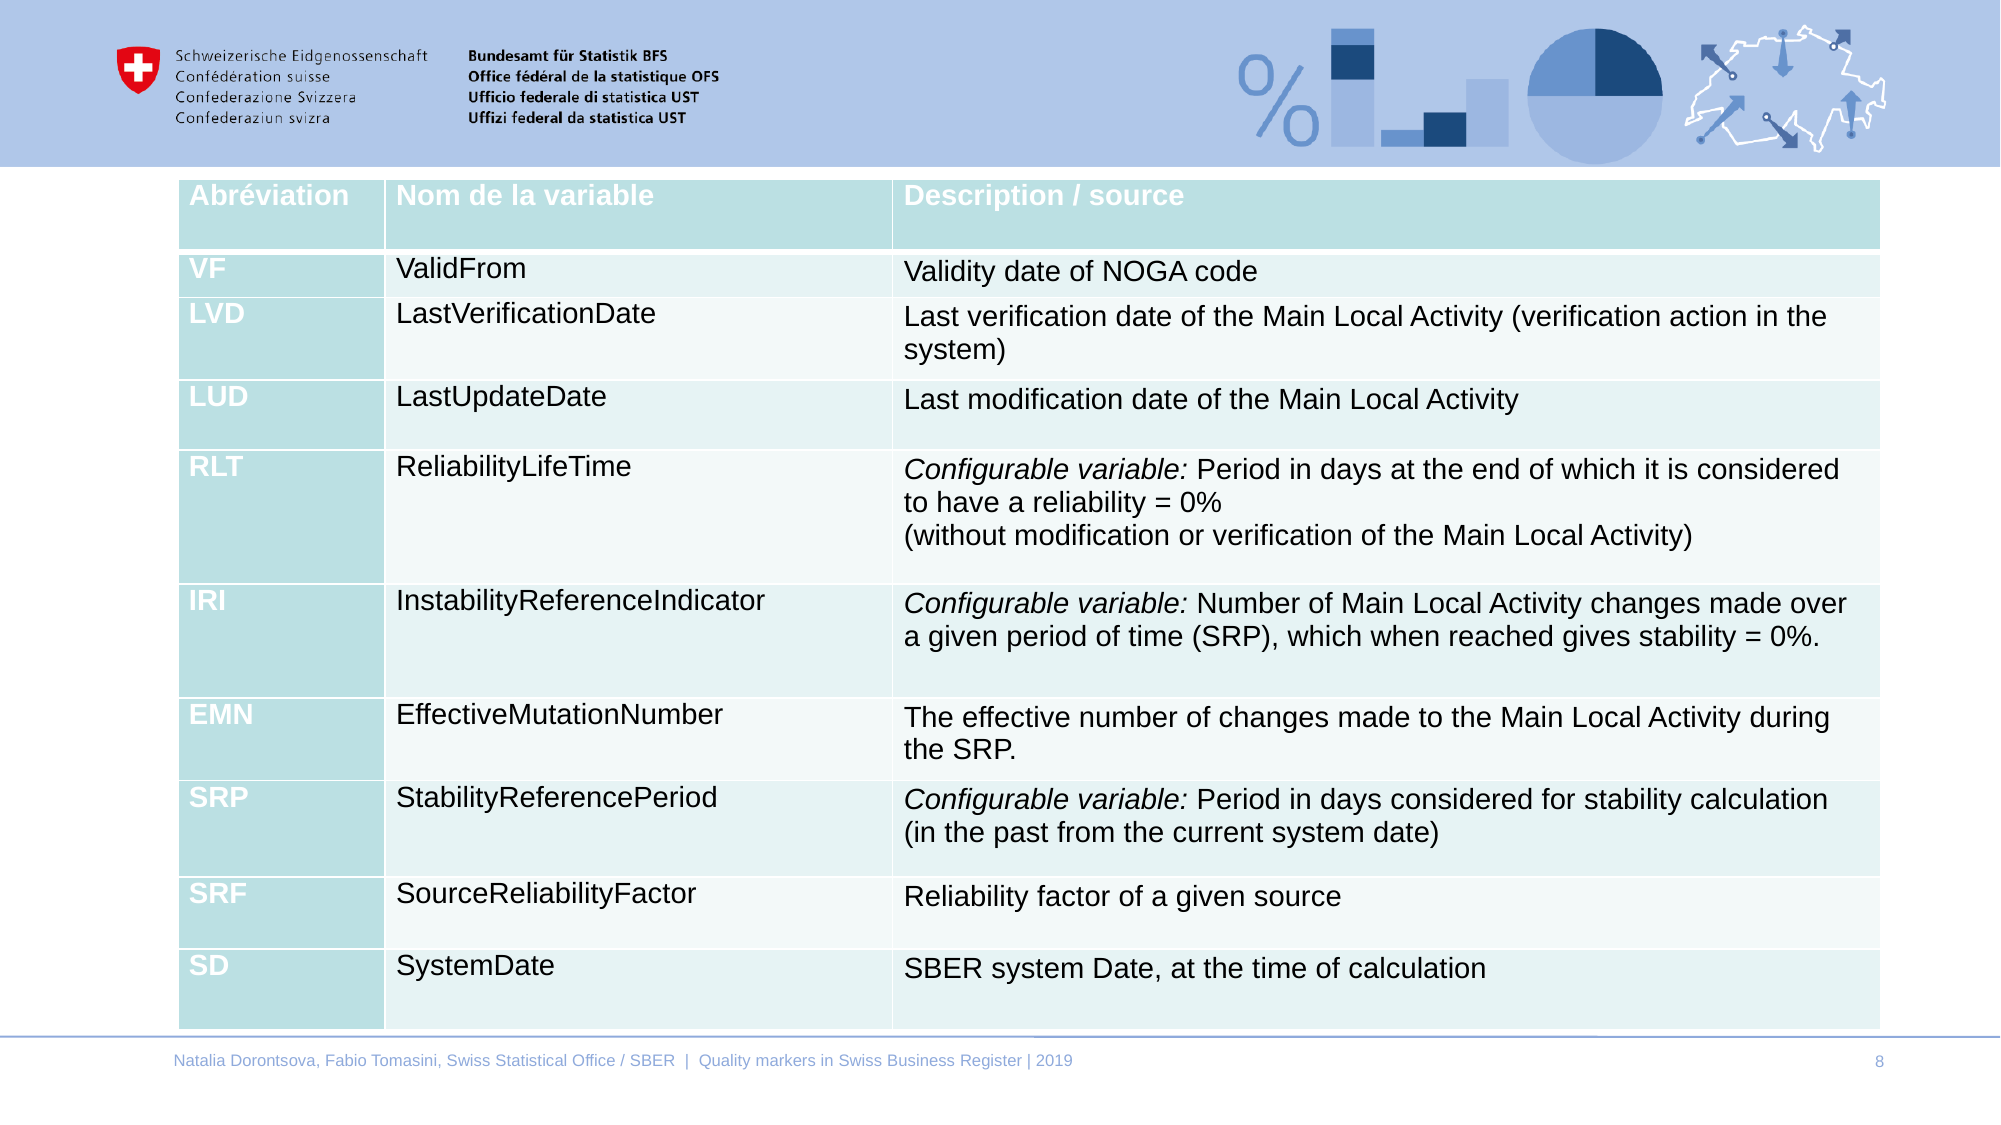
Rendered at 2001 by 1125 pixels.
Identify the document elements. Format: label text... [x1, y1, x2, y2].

table_cell LastVerificationDate [386, 298, 892, 379]
picture [0, 0, 2001, 167]
table_cell EffectiveMutationNumber [386, 699, 892, 780]
table_cell LUD [179, 381, 384, 449]
table_cell Configurable variable: Number of Main Local Activity changes made over a given period of time (SRP), which when reached gives stability = 0%. [893, 585, 1880, 697]
table_cell Last modification date of the Main Local Activity [893, 381, 1880, 449]
table_cell SBER system Date, at the time of calculation [893, 950, 1880, 1029]
table_cell Last verification date of the Main Local Activity (verification action in the system) [893, 298, 1880, 379]
table_cell IRI [179, 585, 384, 697]
table_header Description / source [893, 180, 1880, 249]
footer Natalia Dorontsova, Fabio Tomasini, Swiss Statistical Office / SBER | Quality markers in Swiss Business Register | 2019 [173, 1050, 1709, 1089]
table_cell Validity date of NOGA code [893, 255, 1880, 297]
table_cell VF [179, 255, 384, 297]
slide_number 8 [1739, 1050, 1885, 1089]
table_cell EMN [179, 699, 384, 780]
table_cell Configurable variable: Period in days at the end of which it is considered to have a reliability = 0% (without modification or verification of the Main Local Activity) [893, 451, 1880, 583]
table_header Abréviation [179, 180, 384, 249]
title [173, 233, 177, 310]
table_cell InstabilityReferenceIndicator [386, 585, 892, 697]
table_cell RLT [179, 451, 384, 583]
table_cell SD [179, 950, 384, 1029]
table_cell Configurable variable: Period in days considered for stability calculation (in the past from the current system date) [893, 781, 1880, 876]
table_cell ReliabilityLifeTime [386, 451, 892, 583]
table_cell SystemDate [386, 950, 892, 1029]
table_header Nom de la variable [386, 180, 892, 249]
table_cell SRP [179, 781, 384, 876]
table_cell StabilityReferencePeriod [386, 781, 892, 876]
table_cell LVD [179, 298, 384, 379]
table_cell LastUpdateDate [386, 381, 892, 449]
table_cell Reliability factor of a given source [893, 878, 1880, 948]
table_cell ValidFrom [386, 255, 892, 297]
table_cell The effective number of changes made to the Main Local Activity during the SRP. [893, 699, 1880, 780]
table_cell SourceReliabilityFactor [386, 878, 892, 948]
table_cell SRF [179, 878, 384, 948]
